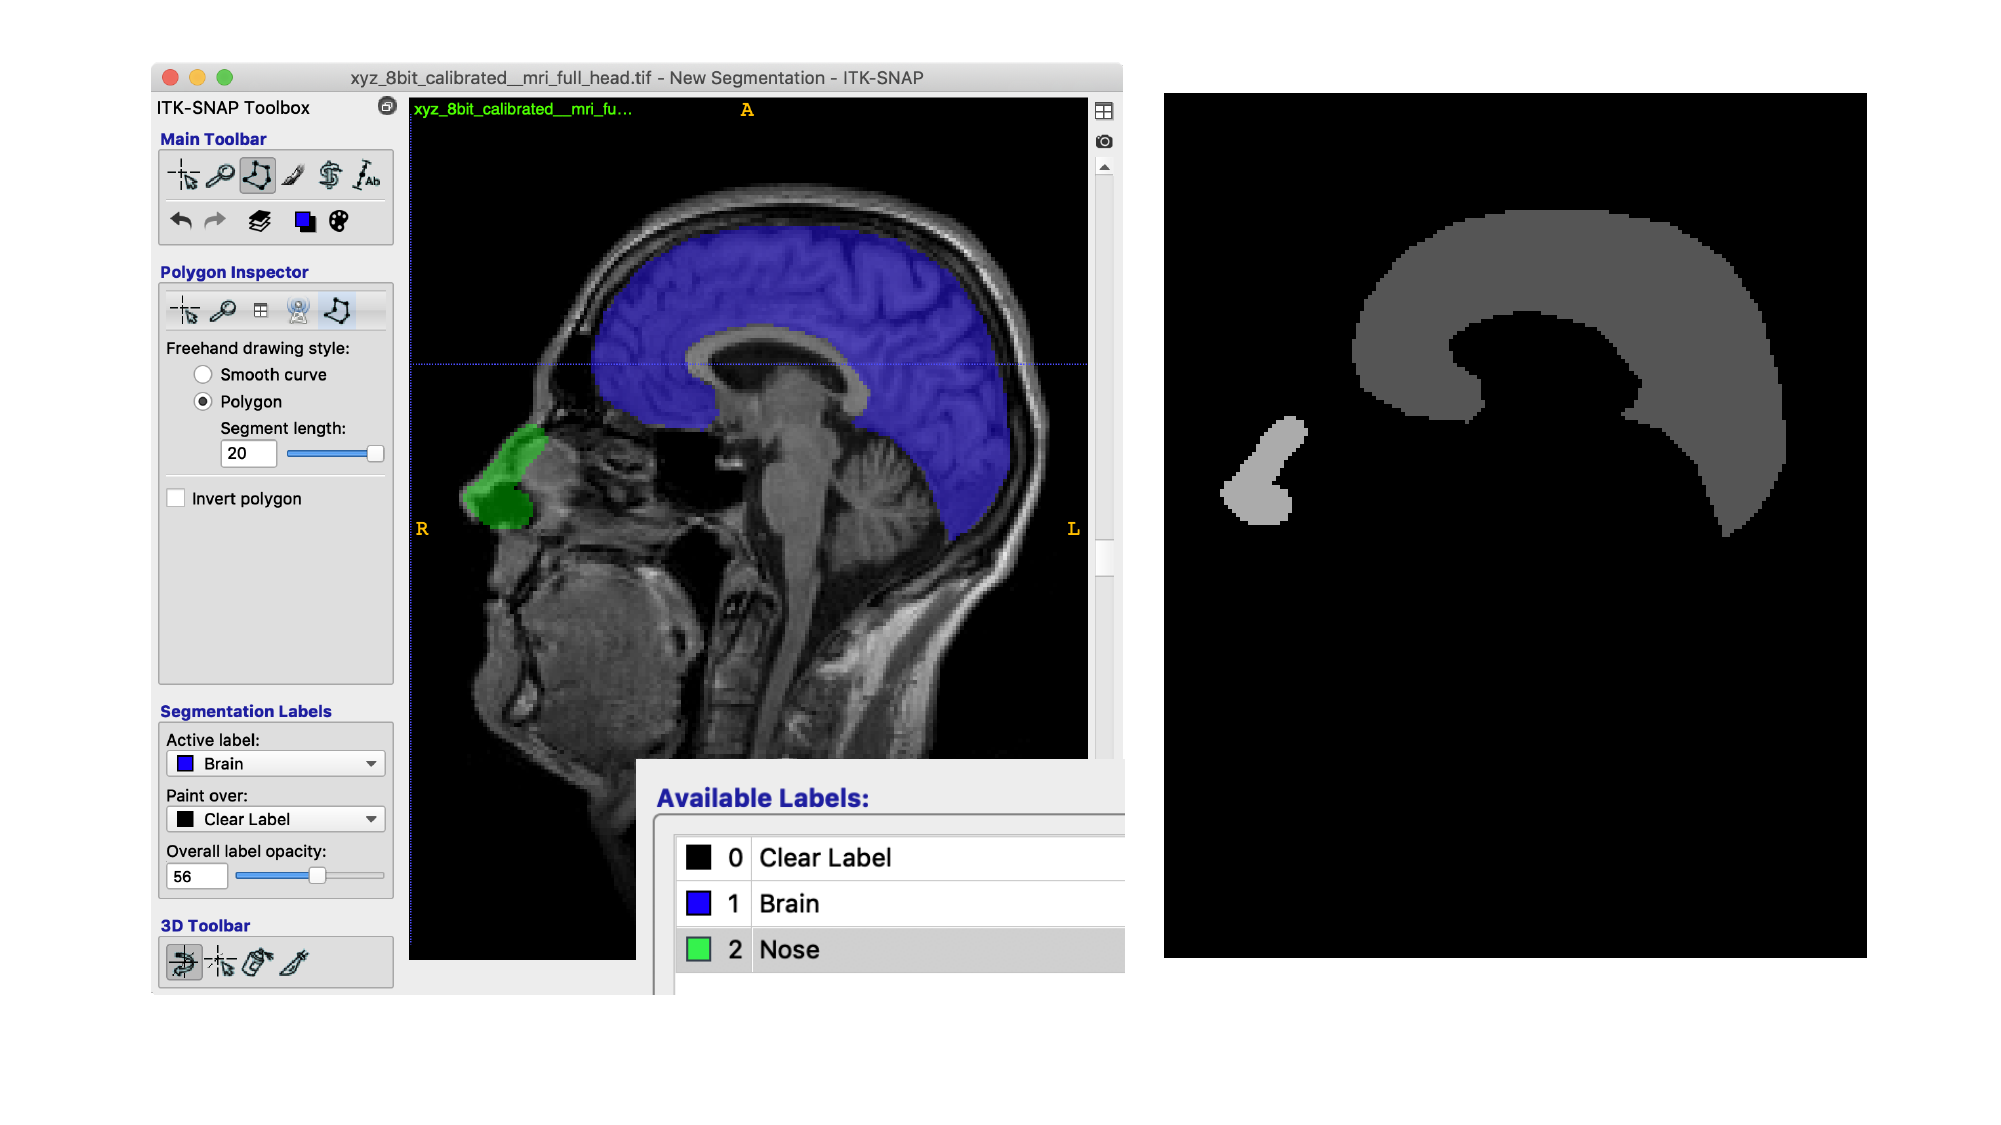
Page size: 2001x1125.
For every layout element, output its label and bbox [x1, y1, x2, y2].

picture [1164, 93, 1867, 958]
picture [151, 62, 1125, 995]
